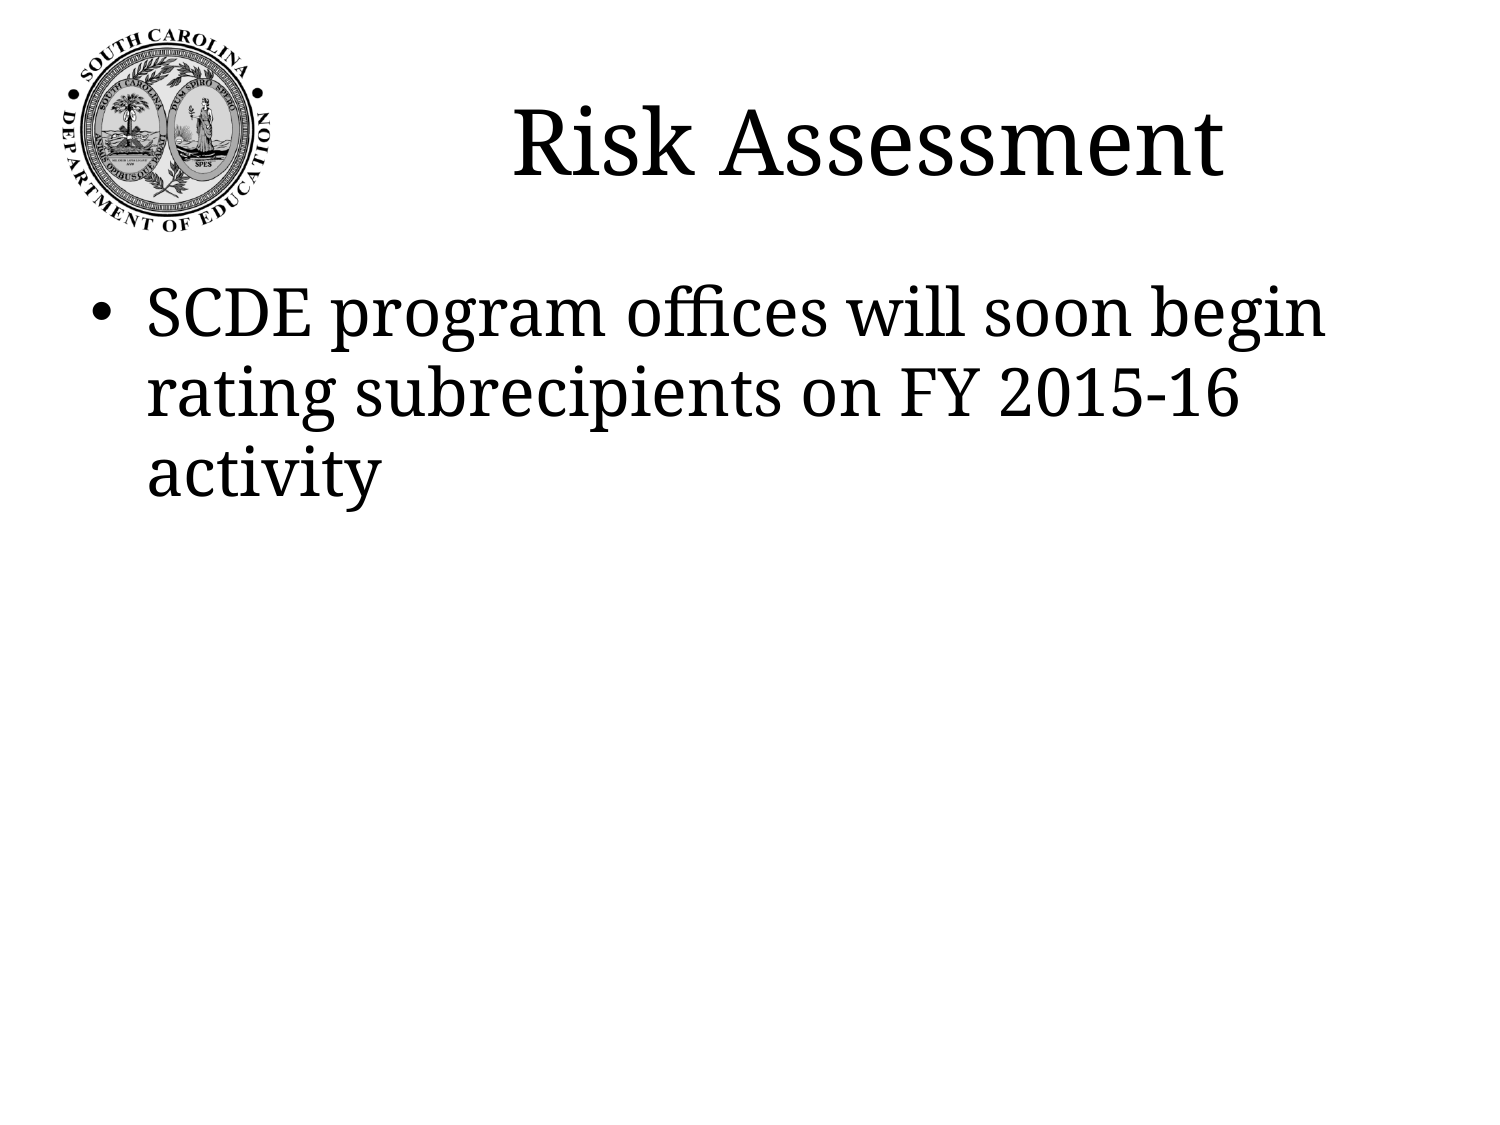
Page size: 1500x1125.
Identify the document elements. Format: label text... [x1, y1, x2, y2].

list SCDE program offices will soon begin rating subrecipients on FY 2015-16 activity [75, 262, 1425, 1005]
picture [50, 24, 280, 238]
title Risk Assessment [312, 45, 1425, 233]
